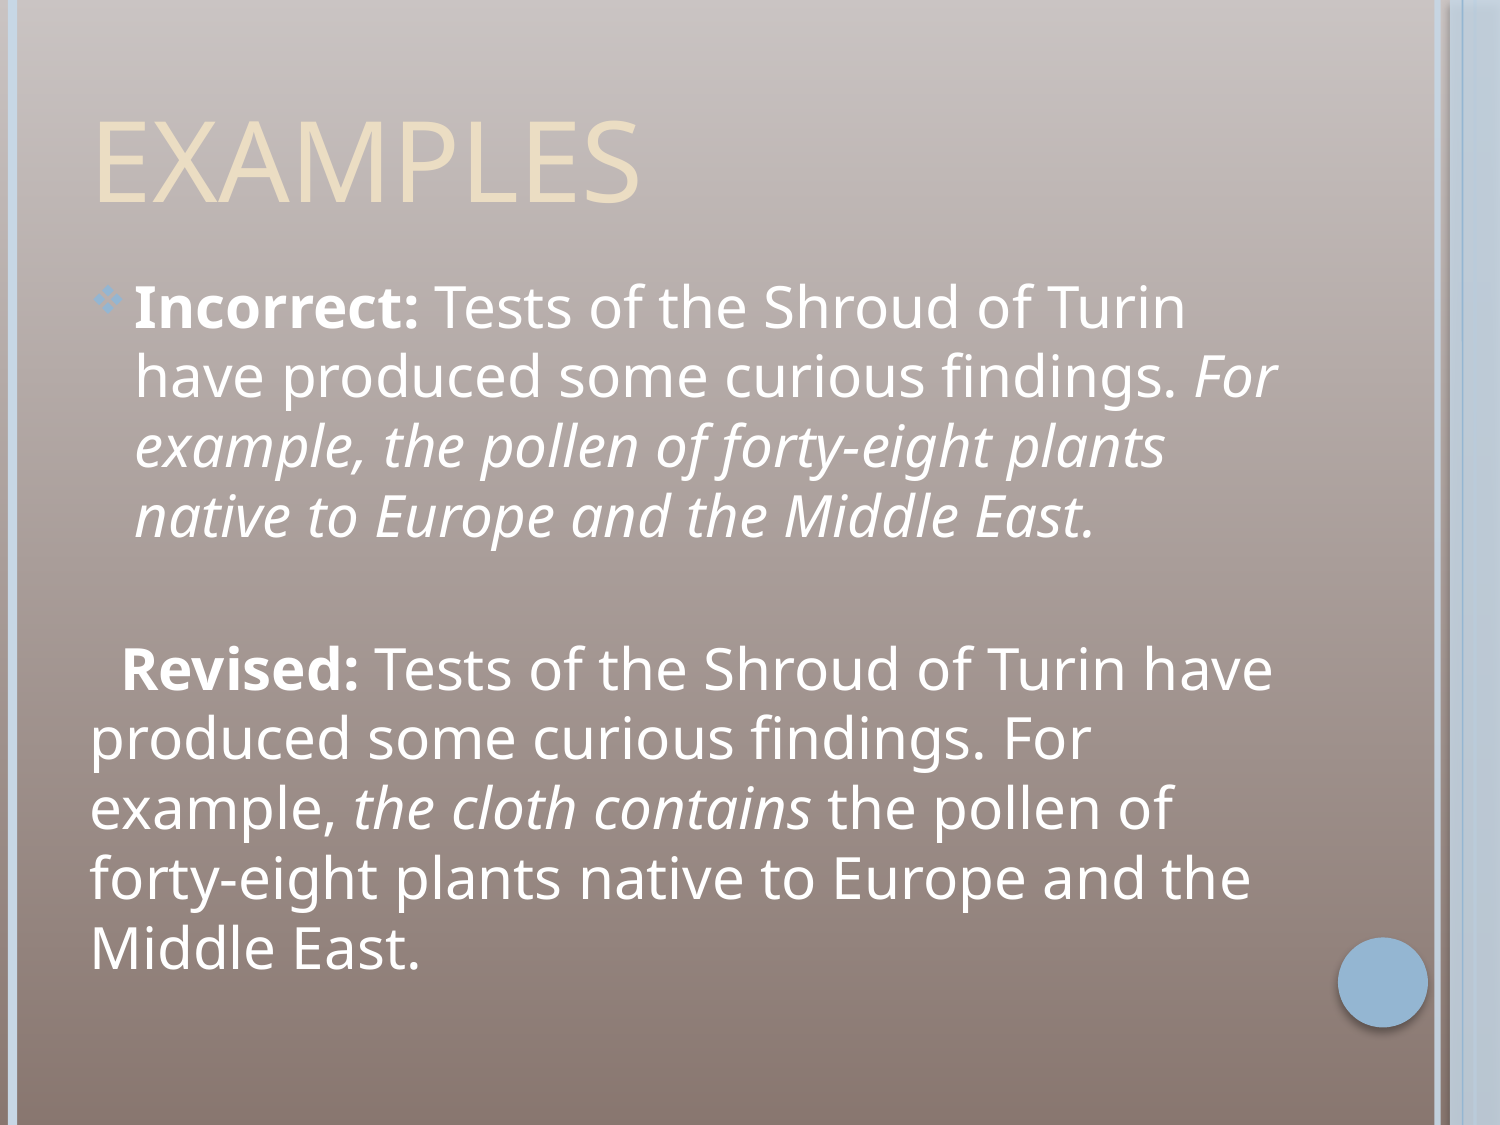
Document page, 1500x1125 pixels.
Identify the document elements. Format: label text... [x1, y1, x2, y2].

title Examples [75, 45, 1300, 233]
list Incorrect: Tests of the Shroud of Turin have produced some curious findings. For example, the pollen of forty-eight plants native to Europe and the Middle East. Revised: Tests of the Shroud of Turin have produced some curious findings. For example, the cloth contains the pollen of forty-eight plants native to Europe and the Middle East. [75, 262, 1300, 1062]
